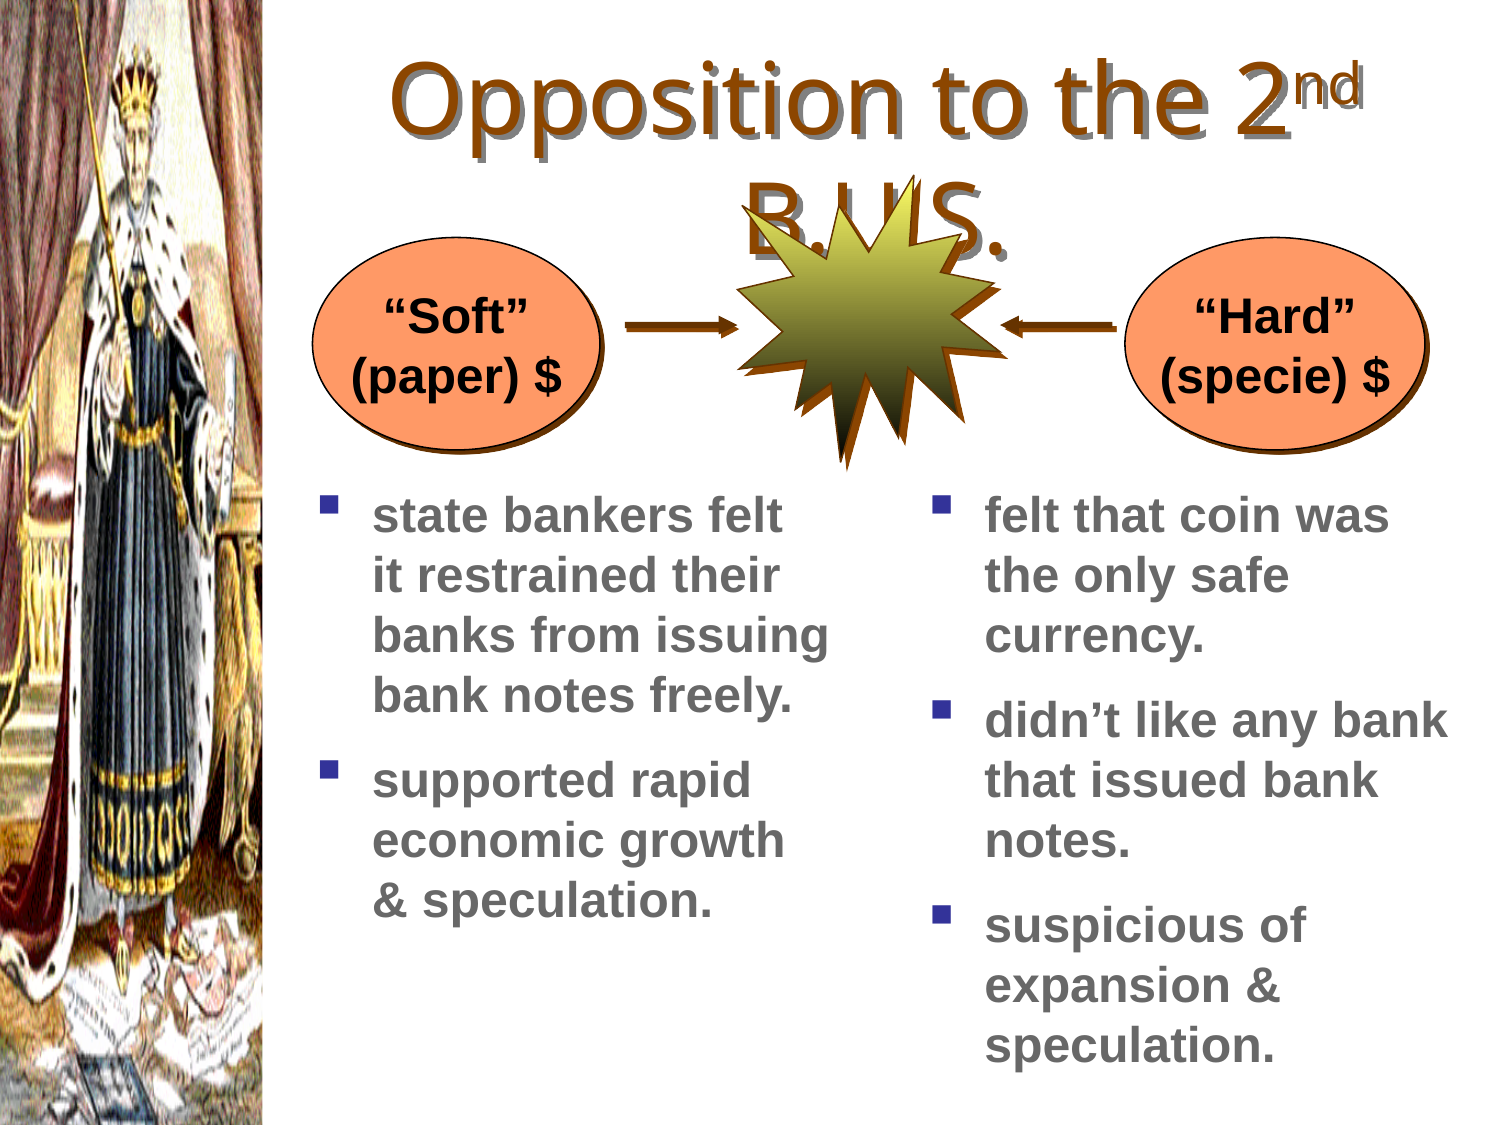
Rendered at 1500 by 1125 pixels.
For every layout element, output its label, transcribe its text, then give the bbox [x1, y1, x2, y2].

text_box [999, 318, 1113, 332]
text_box “Hard” (specie) $ [1124, 237, 1425, 450]
text_box state bankers felt it restrained their banks from issuing bank notes freely. supported rapid economic growth & speculation. [300, 474, 850, 935]
picture [0, 0, 263, 1125]
text_box Opposition to the 2nd B.U.S. [262, 27, 1488, 282]
text_box [624, 318, 738, 332]
text_box [737, 174, 1000, 463]
text_box felt that coin was the only safe currency. didn’t like any bank that issued bank notes. suspicious of expansion & speculation. [912, 474, 1500, 1080]
text_box “Soft” (paper) $ [312, 237, 600, 450]
